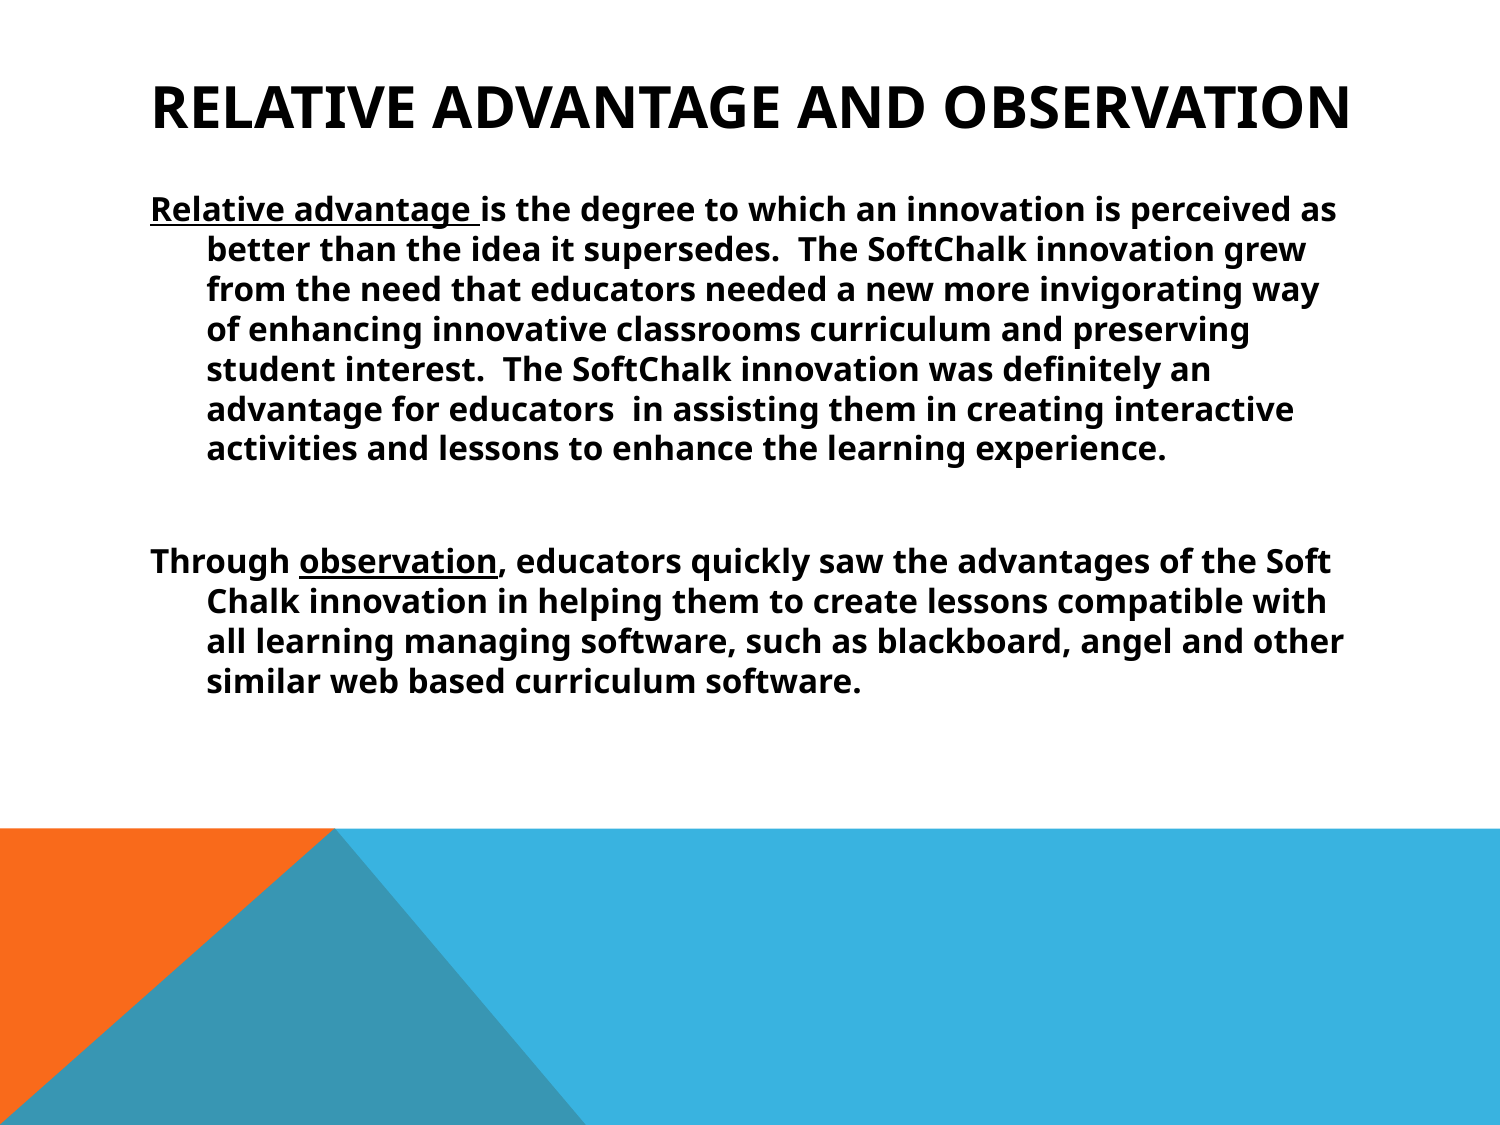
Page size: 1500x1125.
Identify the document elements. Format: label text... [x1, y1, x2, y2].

list Relative advantage is the degree to which an innovation is perceived as better than the idea it supersedes. The SoftChalk innovation grew from the need that educators needed a new more invigorating way of enhancing innovative classrooms curriculum and preserving student interest. The SoftChalk innovation was definitely an advantage for educators in assisting them in creating interactive activities and lessons to enhance the learning experience. Through observation, educators quickly saw the advantages of the Soft Chalk innovation in helping them to create lessons compatible with all learning managing software, such as blackboard, angel and other similar web based curriculum software. [135, 180, 1369, 768]
title Relative advantage and observation [135, 60, 1369, 150]
